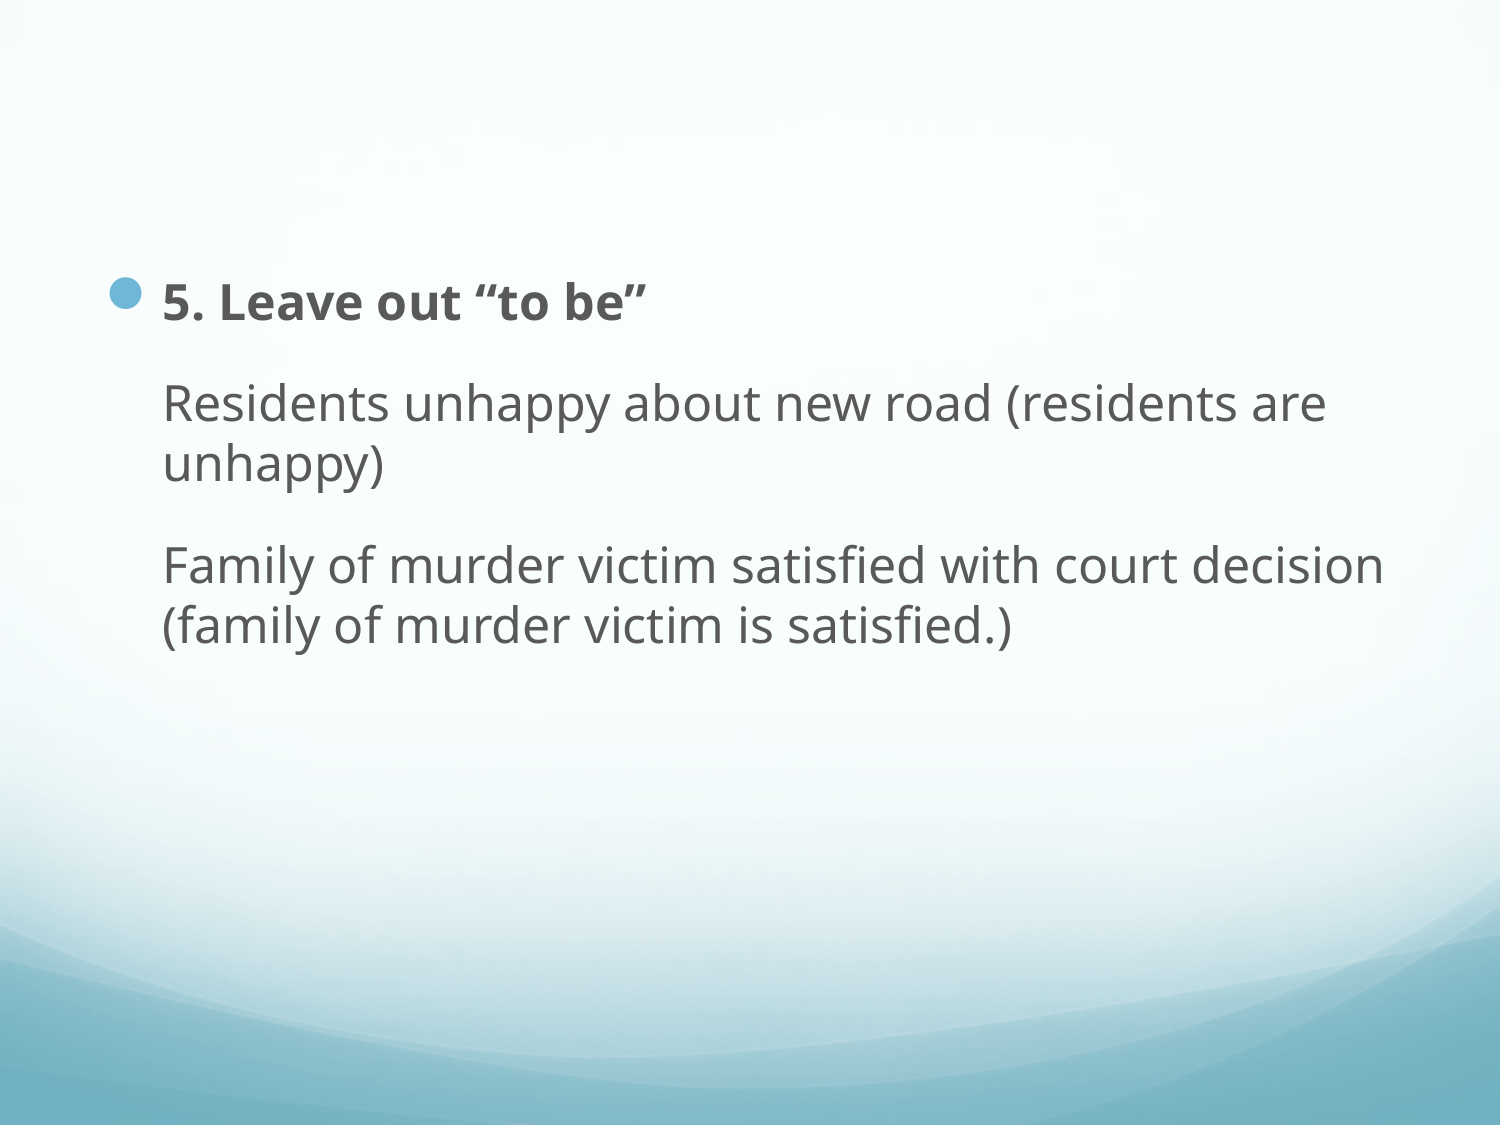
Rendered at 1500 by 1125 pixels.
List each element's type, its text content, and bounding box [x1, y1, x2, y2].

list 5. Leave out “to be” Residents unhappy about new road (residents are unhappy) Family of murder victim satisfied with court decision (family of murder victim is satisfied.) [90, 262, 1410, 975]
